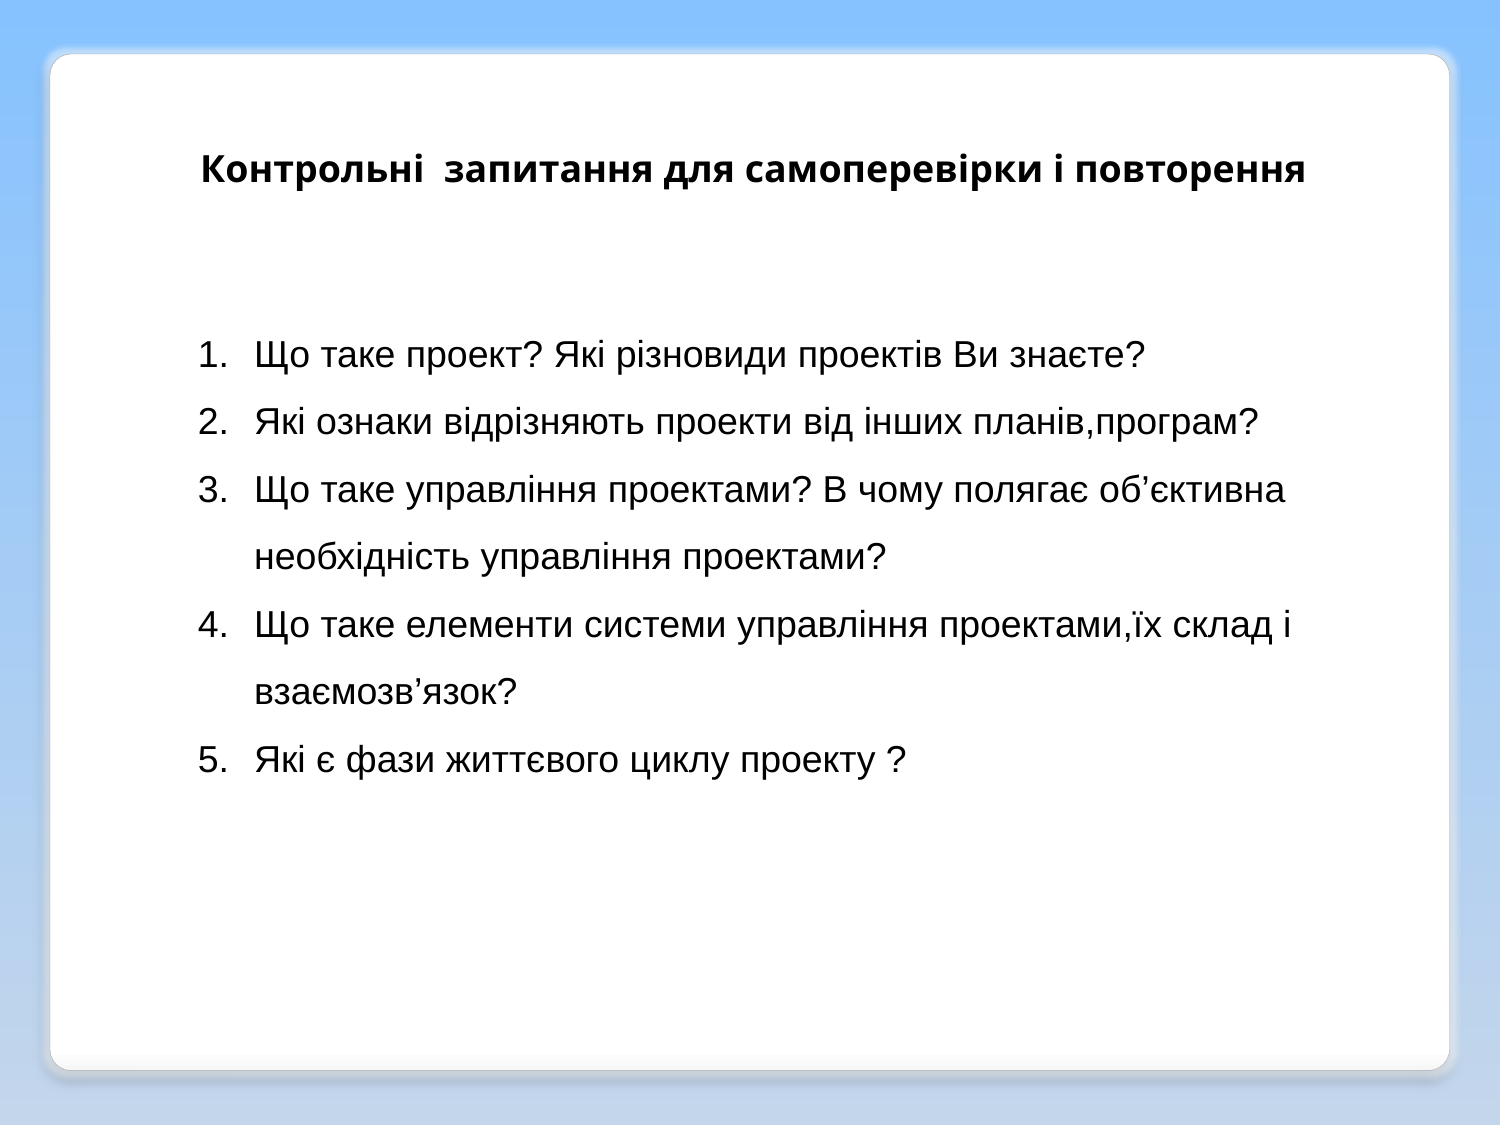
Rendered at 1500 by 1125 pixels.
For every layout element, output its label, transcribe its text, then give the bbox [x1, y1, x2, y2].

text_box Контрольні запитання для самоперевірки і повторення [185, 137, 1323, 197]
text_box Що таке проект? Які різновиди проектів Ви знаєте? Які ознаки відрізняють проекти від інших планів,програм? Що таке управління проектами? В чому полягає об’єктивна необхідність управління проектами? Що таке елементи системи управління проектами,їх склад і взаємозв’язок? Які є фази життєвого циклу проекту ? [182, 299, 1376, 855]
